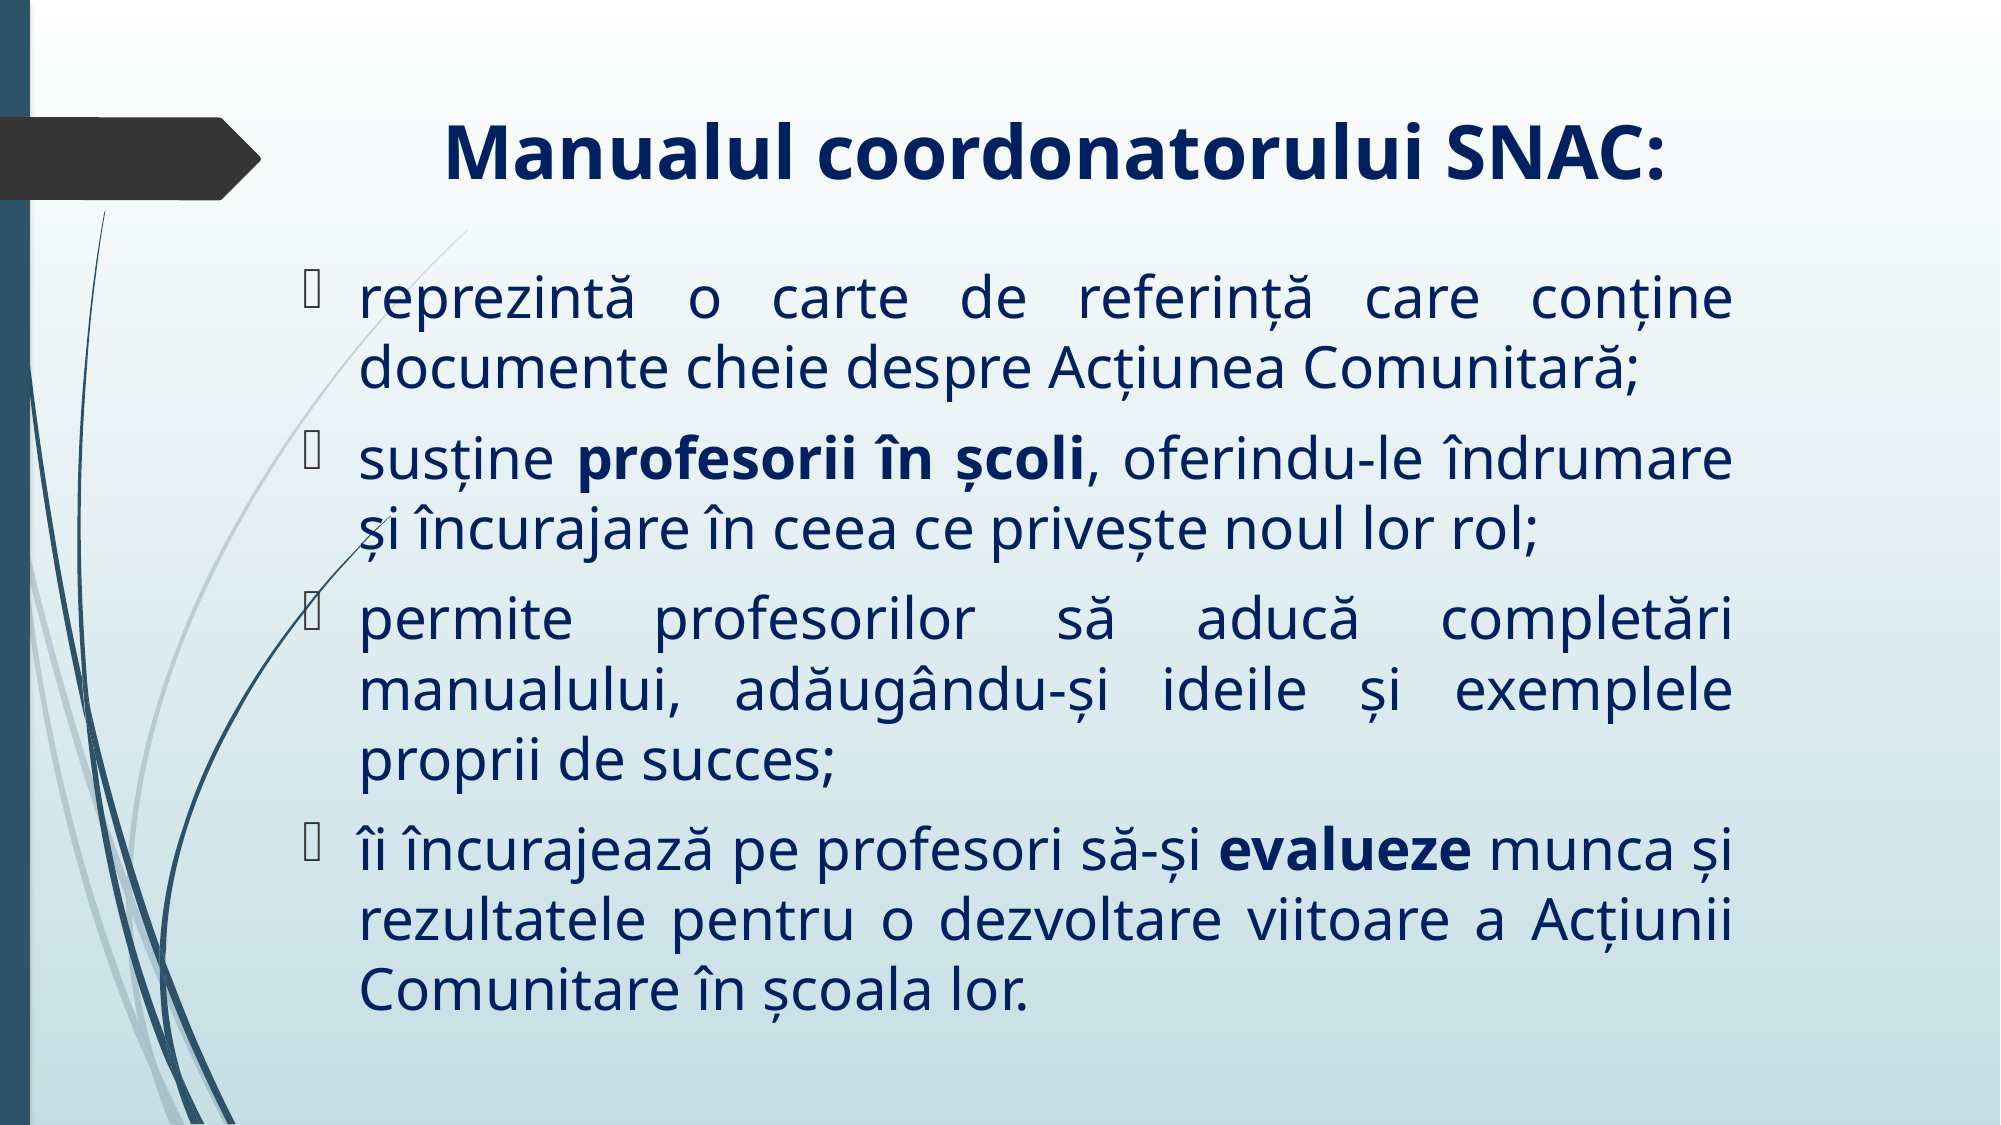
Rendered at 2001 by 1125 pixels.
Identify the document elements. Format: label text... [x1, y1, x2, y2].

title Manualul coordonatorului SNAC: [427, 97, 1889, 308]
list reprezintă o carte de referință care conține documente cheie despre Acțiunea Comunitară; susține profesorii în școli, oferindu-le îndrumare și încurajare în ceea ce privește noul lor rol; permite profesorilor să aducă completări manualului, adăugându-și ideile și exemplele proprii de succes; îi încurajează pe profesori să-și evalueze munca și rezultatele pentru o dezvoltare viitoare a Acțiunii Comunitare în școala lor. [287, 252, 1750, 873]
